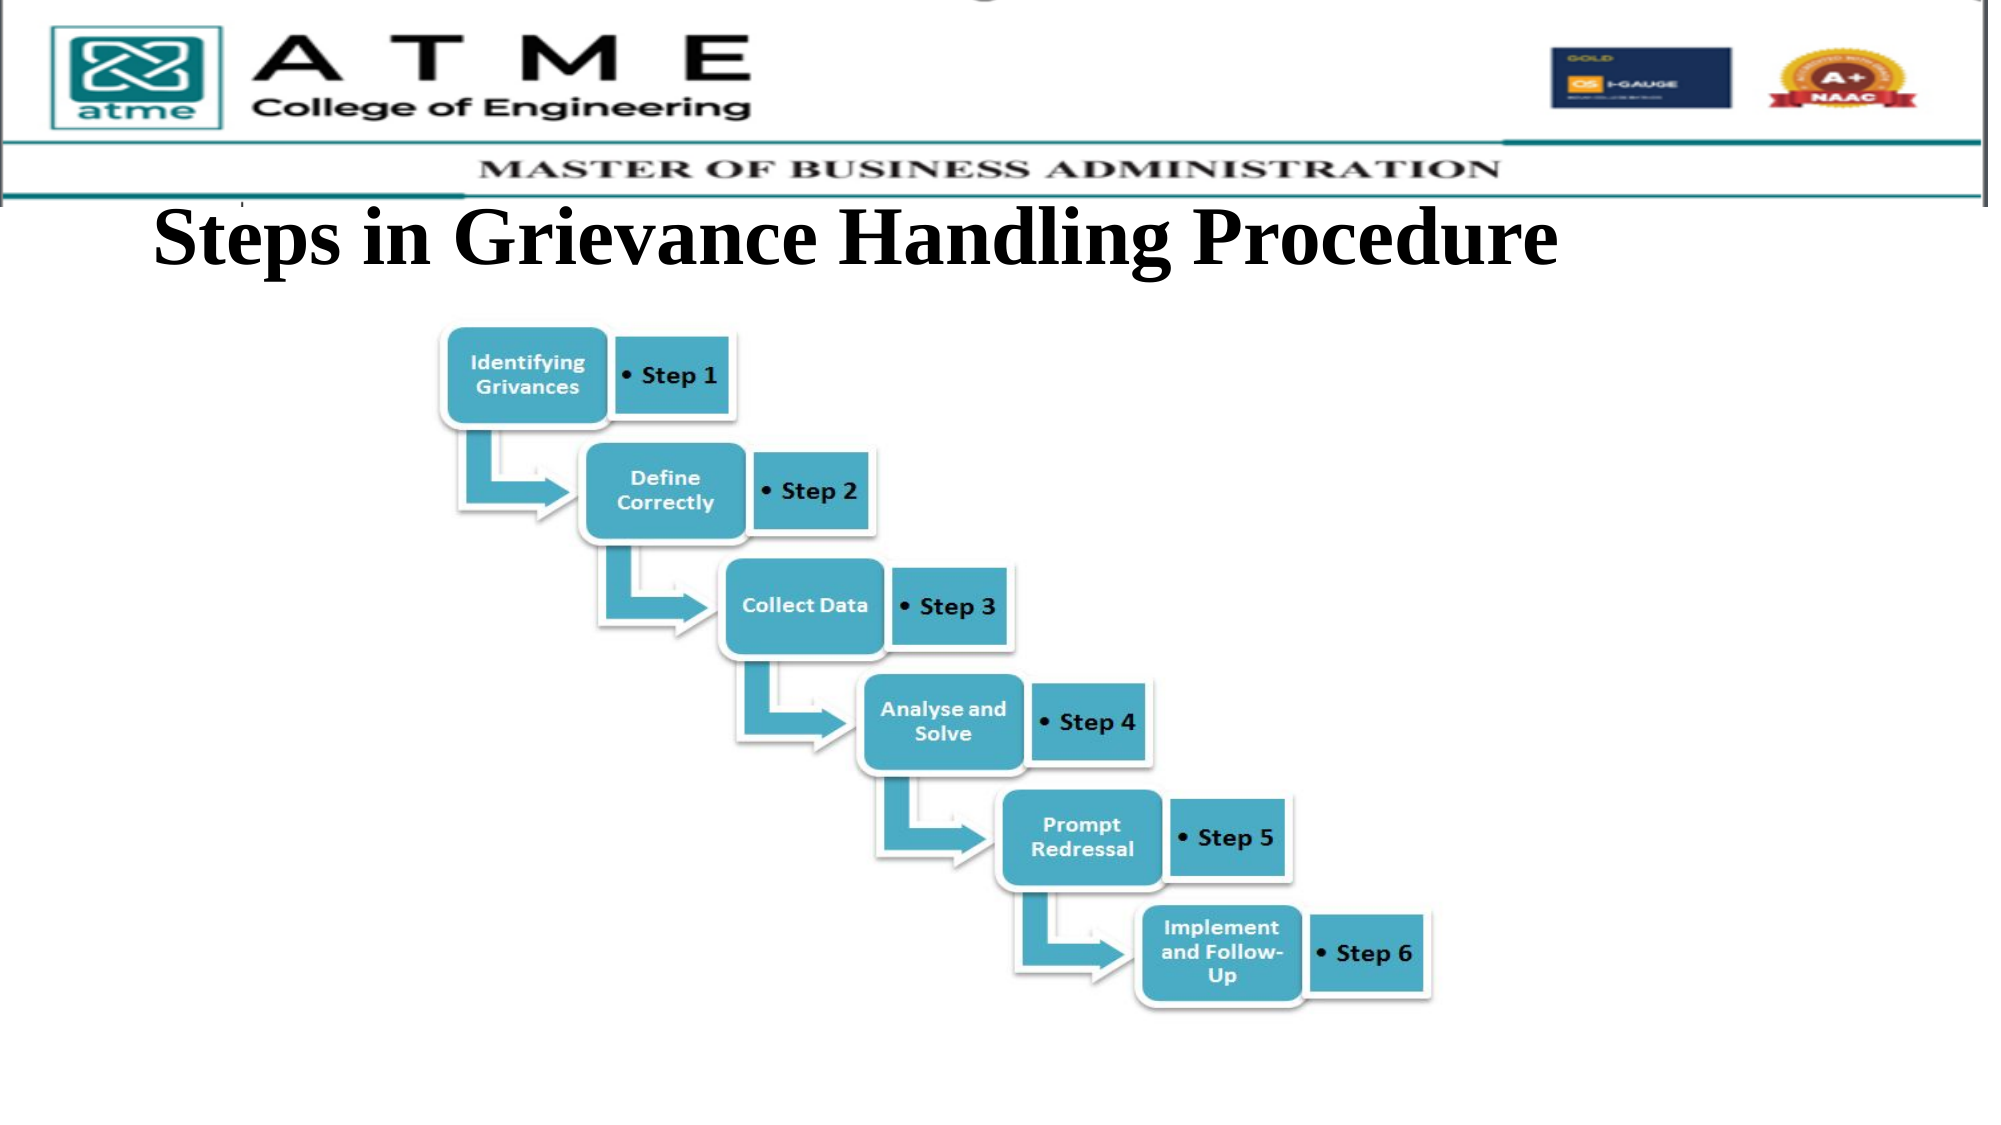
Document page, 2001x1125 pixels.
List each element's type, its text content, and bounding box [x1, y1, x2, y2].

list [420, 304, 1450, 1030]
picture [0, 0, 1988, 207]
title Steps in Grievance Handling Procedure [137, 129, 1863, 347]
